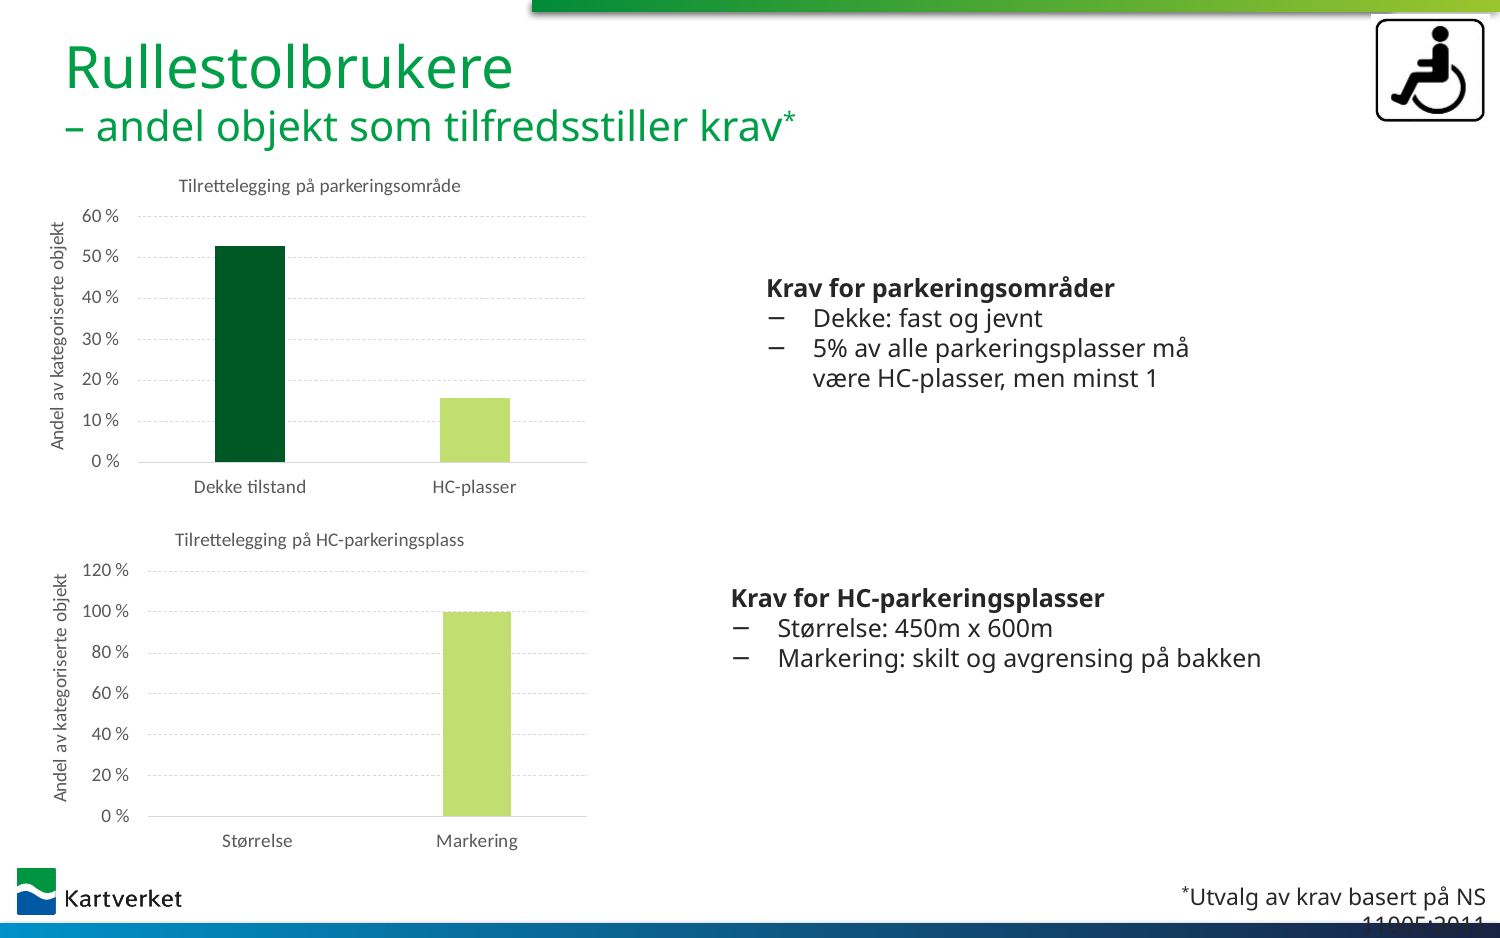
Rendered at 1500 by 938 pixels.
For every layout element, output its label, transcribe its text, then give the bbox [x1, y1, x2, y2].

text_box Krav for HC-parkeringsplasser Størrelse: 450m x 600m Markering: skilt og avgrensing på bakken [715, 574, 1278, 680]
picture [41, 520, 598, 859]
text_box *Utvalg av krav basert på NS 11005:2011 [1068, 873, 1500, 938]
text_box Rullestolbrukere – andel objekt som tilfredsstiller krav* [49, 23, 1431, 158]
picture [41, 166, 598, 505]
picture [1371, 13, 1491, 127]
text_box Krav for parkeringsområder Dekke: fast og jevnt 5% av alle parkeringsplasser må være HC-plasser, men minst 1 [751, 264, 1232, 400]
